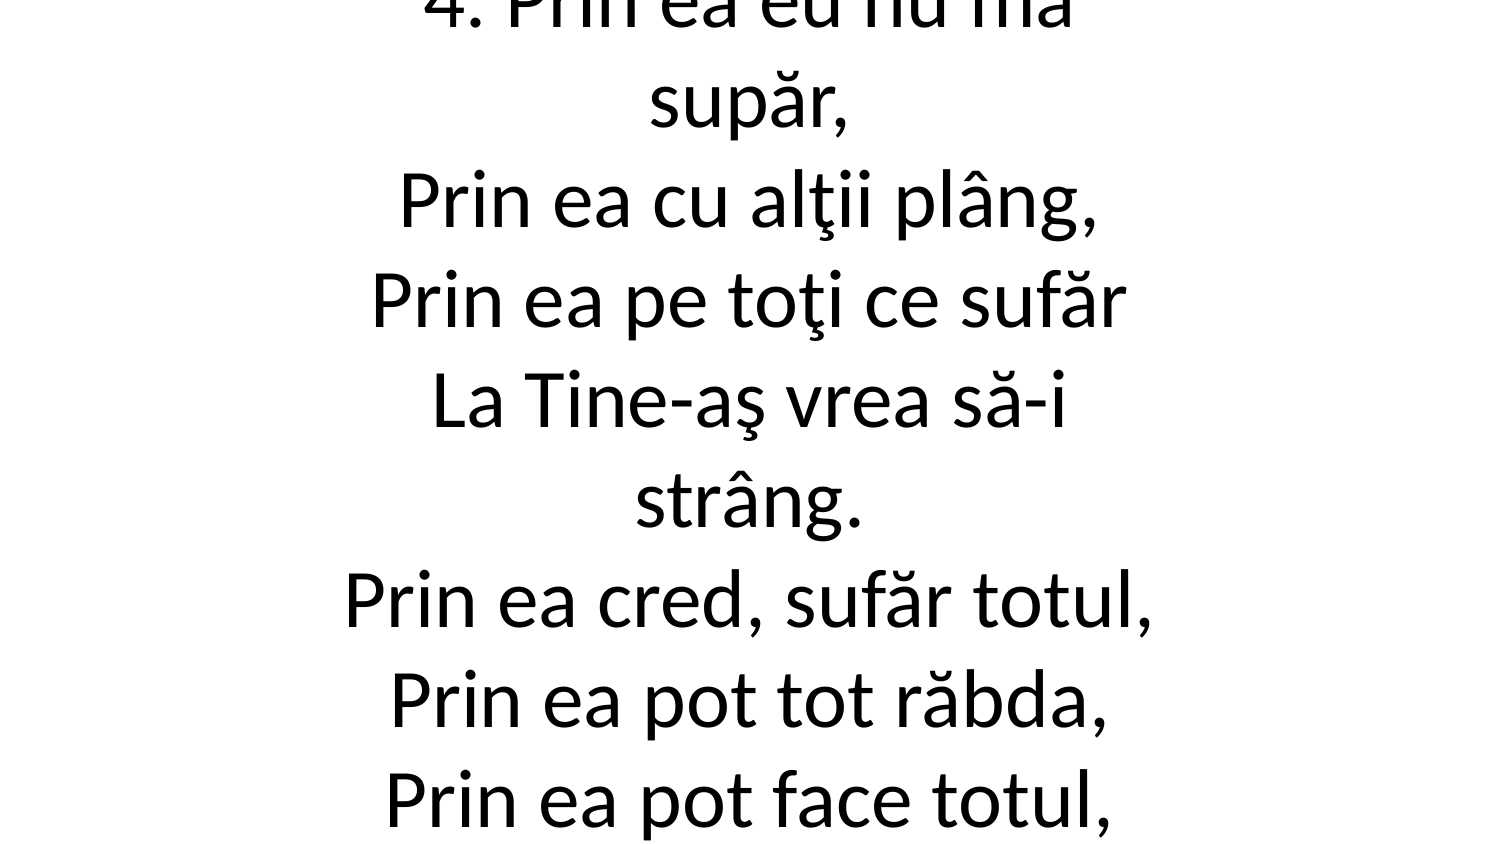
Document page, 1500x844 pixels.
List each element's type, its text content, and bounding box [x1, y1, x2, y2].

text_box 4. Prin ea eu nu mă supăr, Prin ea cu alţii plâng, Prin ea pe toţi ce sufăr La Tine-aş vrea să-i strâng. Prin ea cred, sufăr totul, Prin ea pot tot răbda, Prin ea pot face totul, Prin ea, numai prin ea! [329, 0, 1171, 844]
